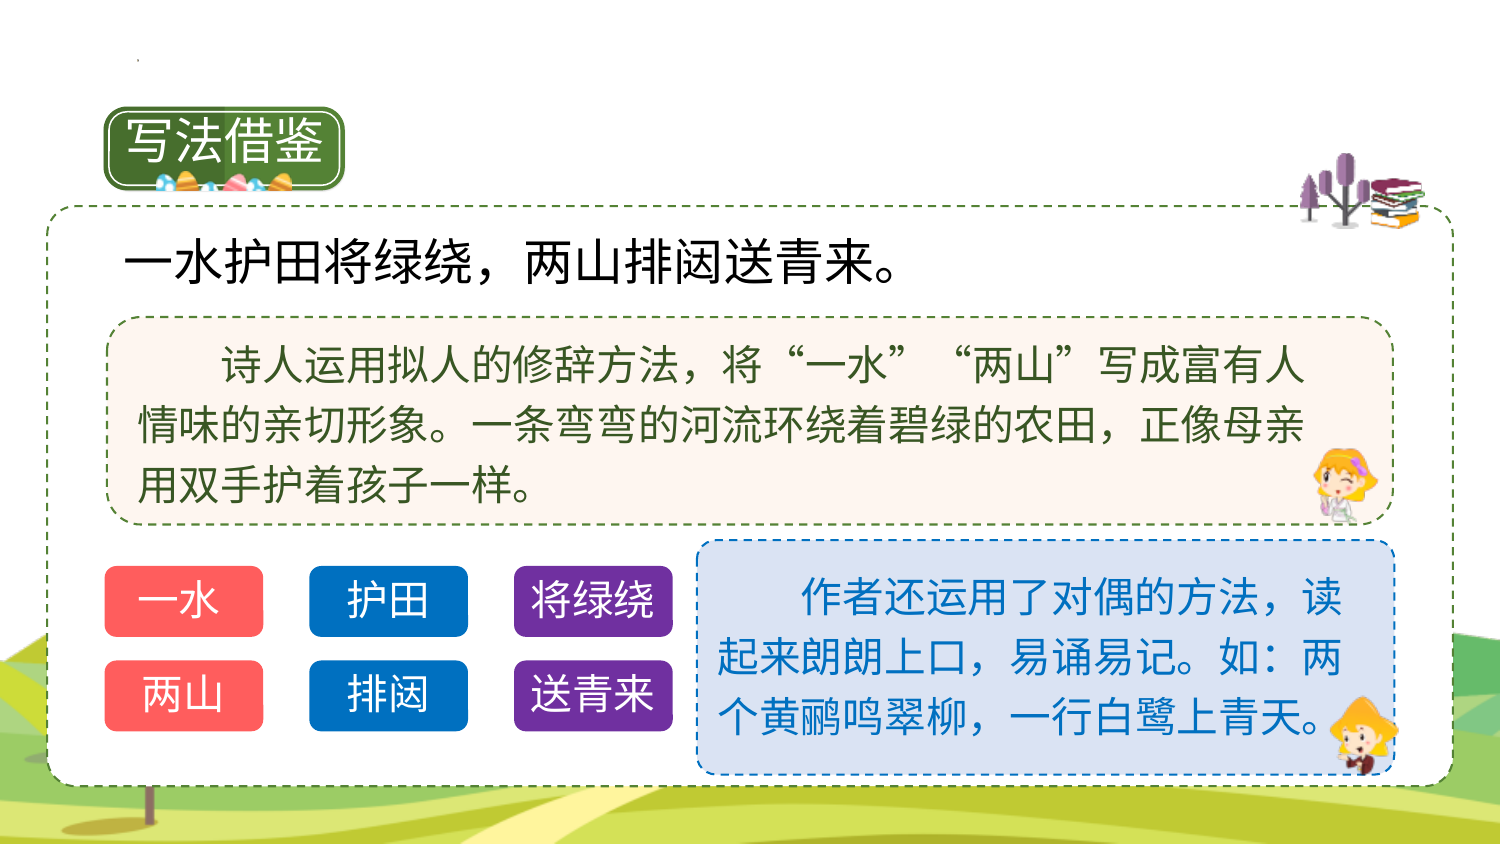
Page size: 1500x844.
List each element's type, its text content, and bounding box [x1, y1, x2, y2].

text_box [502, 660, 684, 732]
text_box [92, 660, 275, 732]
picture [0, 601, 1500, 844]
text_box [46, 205, 1454, 601]
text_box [297, 660, 479, 732]
text_box 一水护田将绿绕，两山排闼送青来。 [109, 223, 924, 298]
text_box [297, 565, 479, 637]
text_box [502, 565, 684, 637]
picture [1299, 152, 1425, 229]
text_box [106, 316, 1393, 530]
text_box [103, 102, 345, 191]
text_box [92, 565, 275, 637]
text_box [696, 540, 1405, 777]
